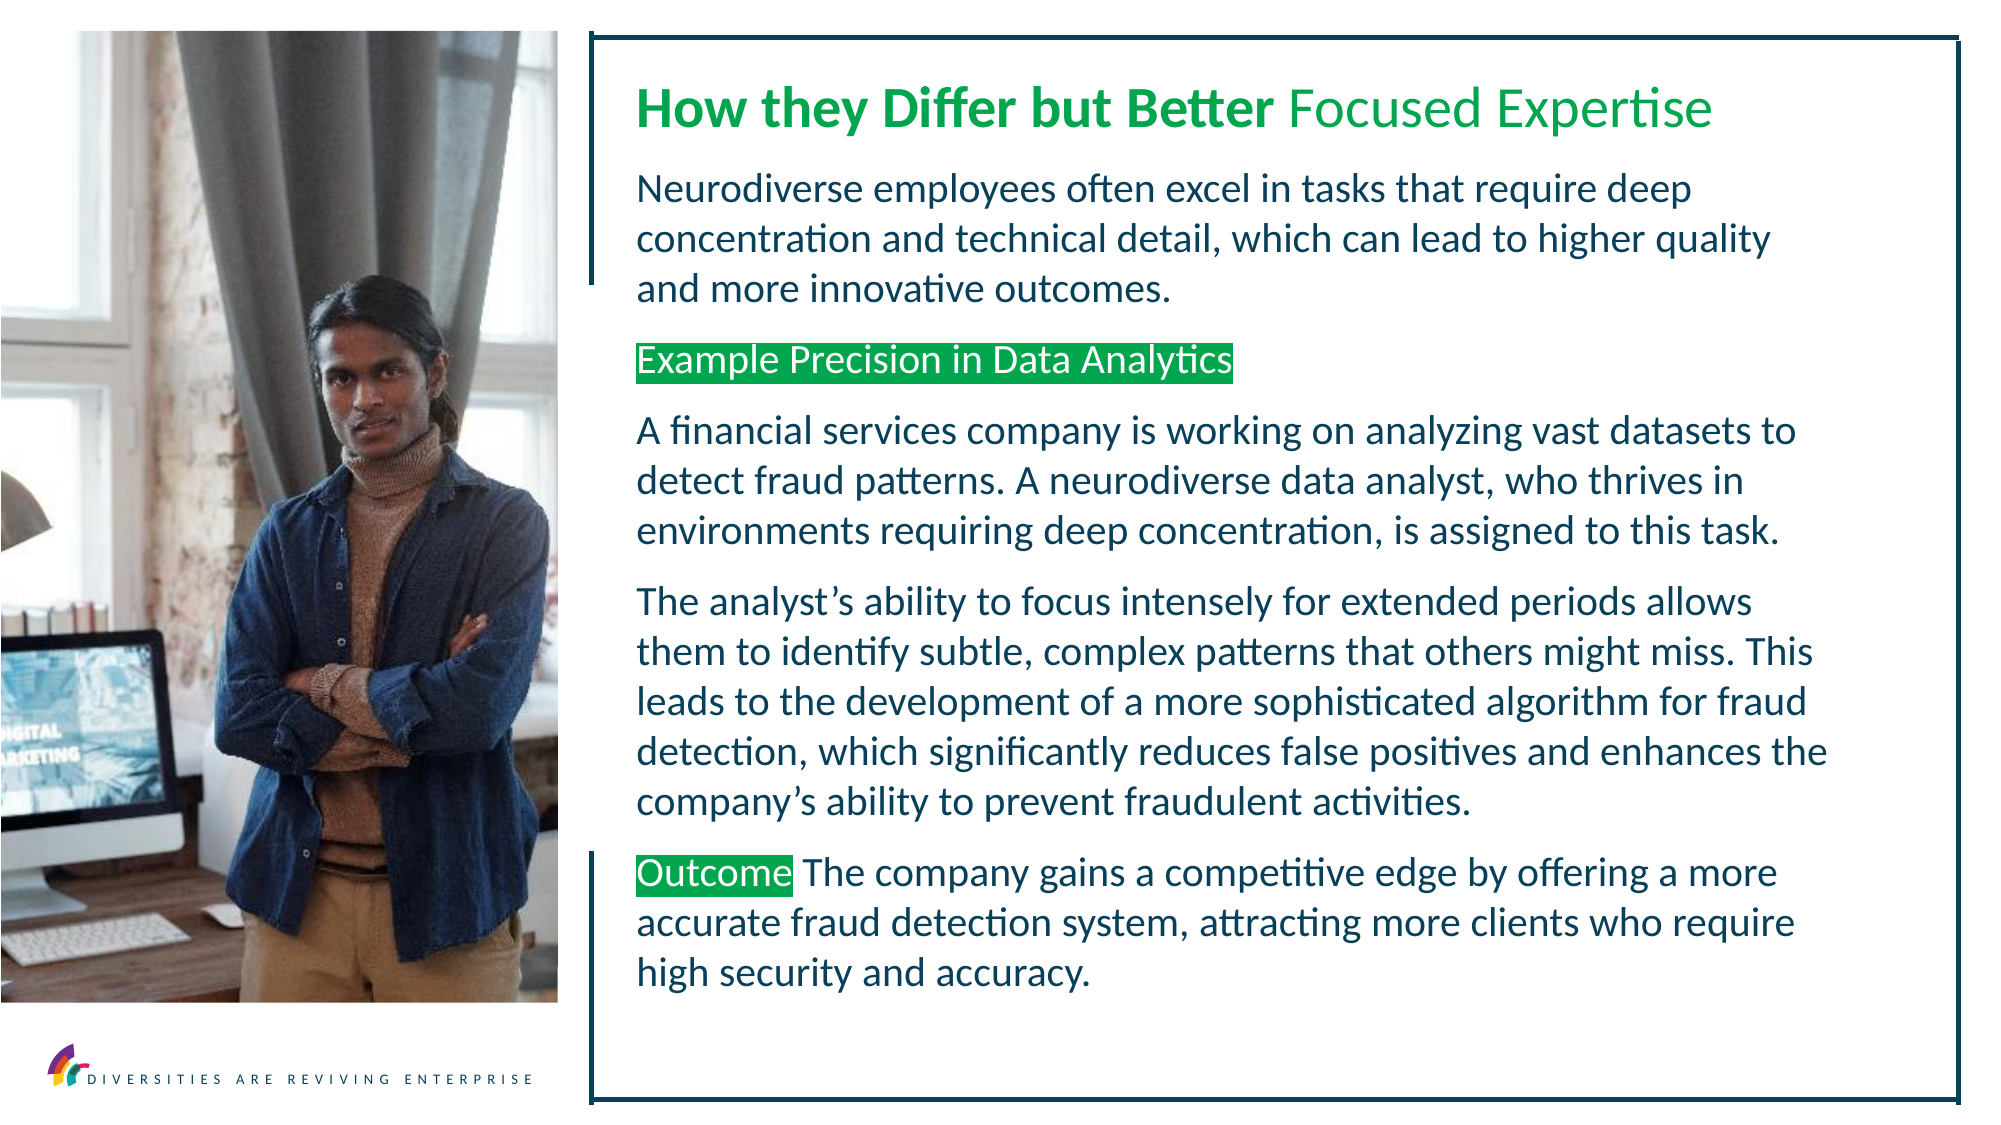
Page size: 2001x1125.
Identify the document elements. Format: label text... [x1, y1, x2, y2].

list How they Differ but Better Focused Expertise [621, 61, 1879, 118]
picture [1, 30, 558, 1003]
list Neurodiverse employees often excel in tasks that require deep concentration and technical detail, which can lead to higher quality and more innovative outcomes. Example Precision in Data Analytics A financial services company is working on analyzing vast datasets to detect fraud patterns. A neurodiverse data analyst, who thrives in environments requiring deep concentration, is assigned to this task. The analyst’s ability to focus intensely for extended periods allows them to identify subtle, complex patterns that others might miss. This leads to the development of a more sophisticated algorithm for fraud detection, which significantly reduces false positives and enhances the company’s ability to prevent fraudulent activities. Outcome The company gains a competitive edge by offering a more accurate fraud detection system, attracting more clients who require high security and accuracy. [621, 153, 1856, 318]
